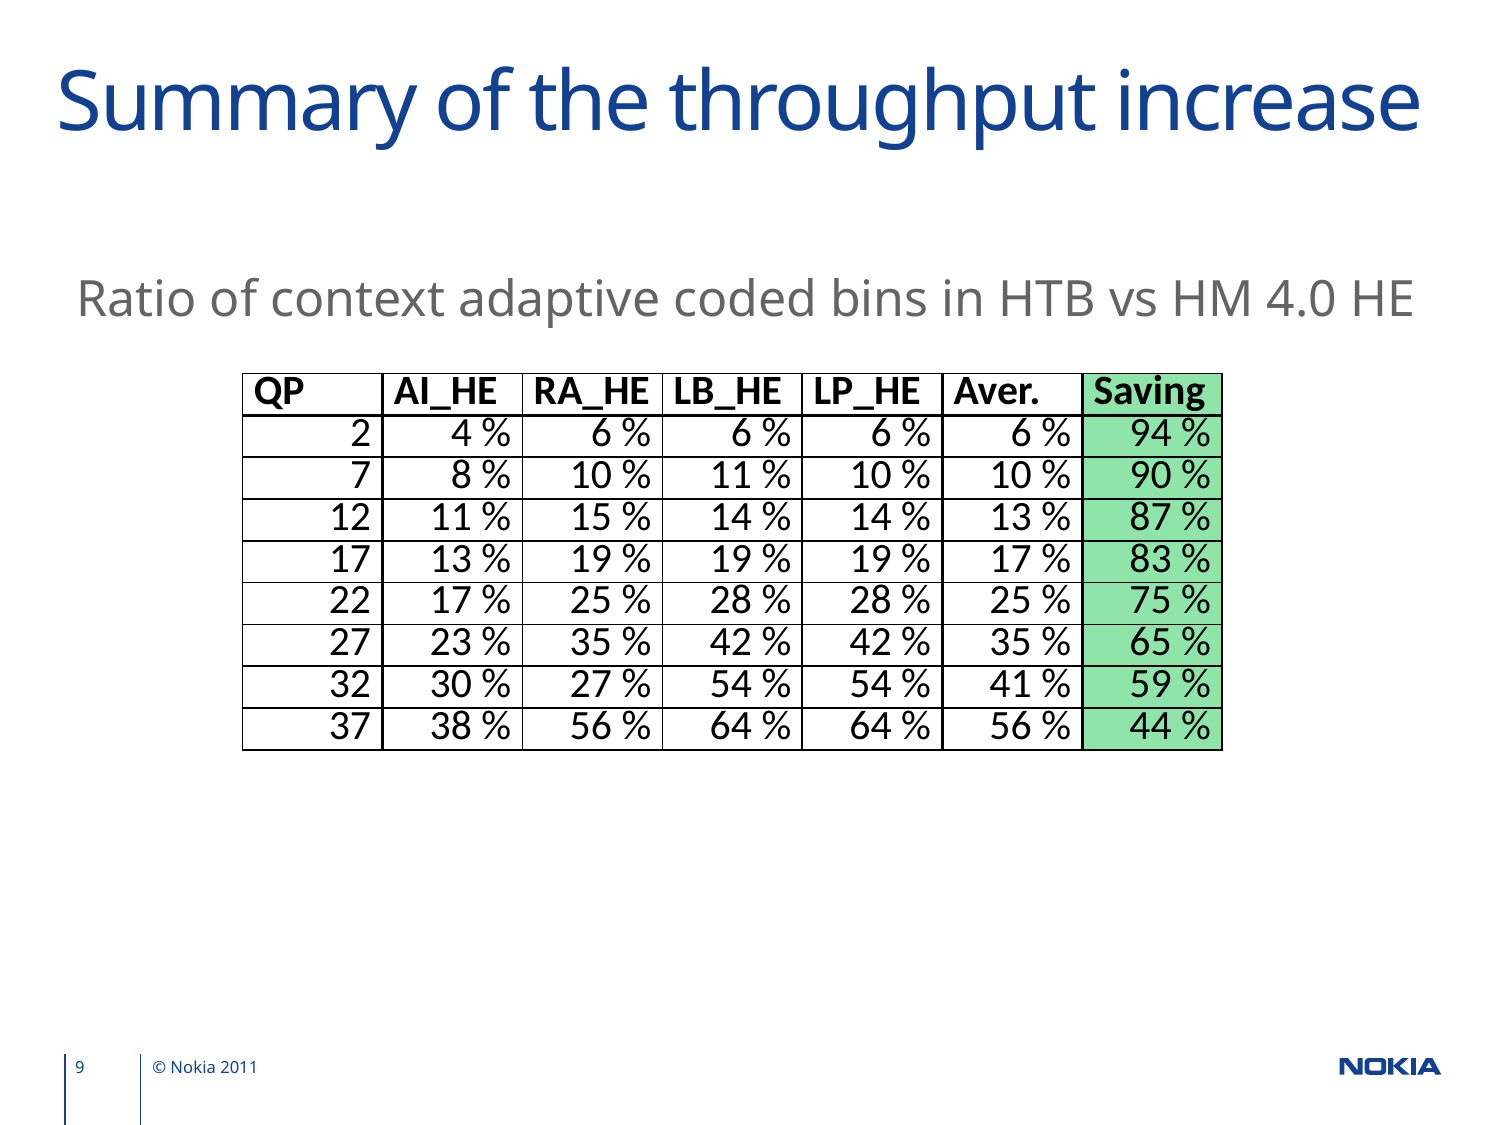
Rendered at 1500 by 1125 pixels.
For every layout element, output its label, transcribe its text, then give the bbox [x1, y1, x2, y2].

table_cell 25 % [944, 583, 1081, 624]
table_cell 17 [243, 542, 381, 582]
table_cell 54 % [663, 667, 801, 707]
table_cell 12 [243, 500, 381, 540]
table_cell 6 % [803, 417, 941, 456]
table_cell 42 % [803, 625, 941, 665]
table_cell 83 % [1084, 542, 1221, 582]
table_cell 42 % [663, 625, 801, 665]
table_cell 56 % [944, 709, 1081, 749]
table_cell 14 % [663, 500, 801, 540]
table_cell 7 [243, 458, 381, 498]
table_cell 35 % [944, 625, 1081, 665]
table_cell 25 % [523, 583, 662, 624]
table_cell 10 % [803, 458, 941, 498]
table_cell 38 % [384, 709, 522, 749]
table_cell 11 % [663, 458, 801, 498]
table_cell 19 % [523, 542, 662, 582]
table_header Saving [1084, 374, 1221, 414]
table_header AI_HE [384, 374, 522, 414]
table_cell 32 [243, 667, 381, 707]
table_cell 19 % [803, 542, 941, 582]
table_cell 4 % [384, 417, 522, 456]
table_cell 87 % [1084, 500, 1221, 540]
table_cell 6 % [523, 417, 662, 456]
table_cell 27 % [523, 667, 662, 707]
table_cell 22 [243, 583, 381, 624]
table_cell 28 % [663, 583, 801, 624]
table_cell 94 % [1084, 417, 1221, 456]
list Ratio of context adaptive coded bins in HTB vs HM 4.0 HE [56, 254, 1436, 1012]
table_header QP [243, 374, 381, 414]
table_header LB_HE [663, 374, 801, 414]
table_header RA_HE [523, 374, 662, 414]
table_cell 64 % [803, 709, 941, 749]
title Summary of the throughput increase [56, 47, 1433, 149]
table_cell 54 % [803, 667, 941, 707]
table_header Aver. [944, 374, 1081, 414]
table_cell 56 % [523, 709, 662, 749]
table_cell 2 [243, 417, 381, 456]
table_cell 35 % [523, 625, 662, 665]
table_cell 6 % [663, 417, 801, 456]
table_cell 59 % [1084, 667, 1221, 707]
table_cell 6 % [944, 417, 1081, 456]
table_cell 11 % [384, 500, 522, 540]
table_cell 90 % [1084, 458, 1221, 498]
table_cell 13 % [944, 500, 1081, 540]
table_cell 65 % [1084, 625, 1221, 665]
table_cell 23 % [384, 625, 522, 665]
footer © Nokia 2011 [152, 1057, 1231, 1079]
table_cell 28 % [803, 583, 941, 624]
table_cell 19 % [663, 542, 801, 582]
table_cell 27 [243, 625, 381, 665]
table_cell 17 % [384, 583, 522, 624]
table_cell 17 % [944, 542, 1081, 582]
table_cell 15 % [523, 500, 662, 540]
slide_number 9 [75, 1057, 124, 1079]
table_cell 8 % [384, 458, 522, 498]
table_header LP_HE [803, 374, 941, 414]
table_cell 75 % [1084, 583, 1221, 624]
table_cell 10 % [944, 458, 1081, 498]
table_cell 14 % [803, 500, 941, 540]
table_cell 41 % [944, 667, 1081, 707]
table_cell 30 % [384, 667, 522, 707]
table_cell 37 [243, 709, 381, 749]
table_cell 13 % [384, 542, 522, 582]
table_cell 64 % [663, 709, 801, 749]
table_cell 10 % [523, 458, 662, 498]
table_cell 44 % [1084, 709, 1221, 749]
